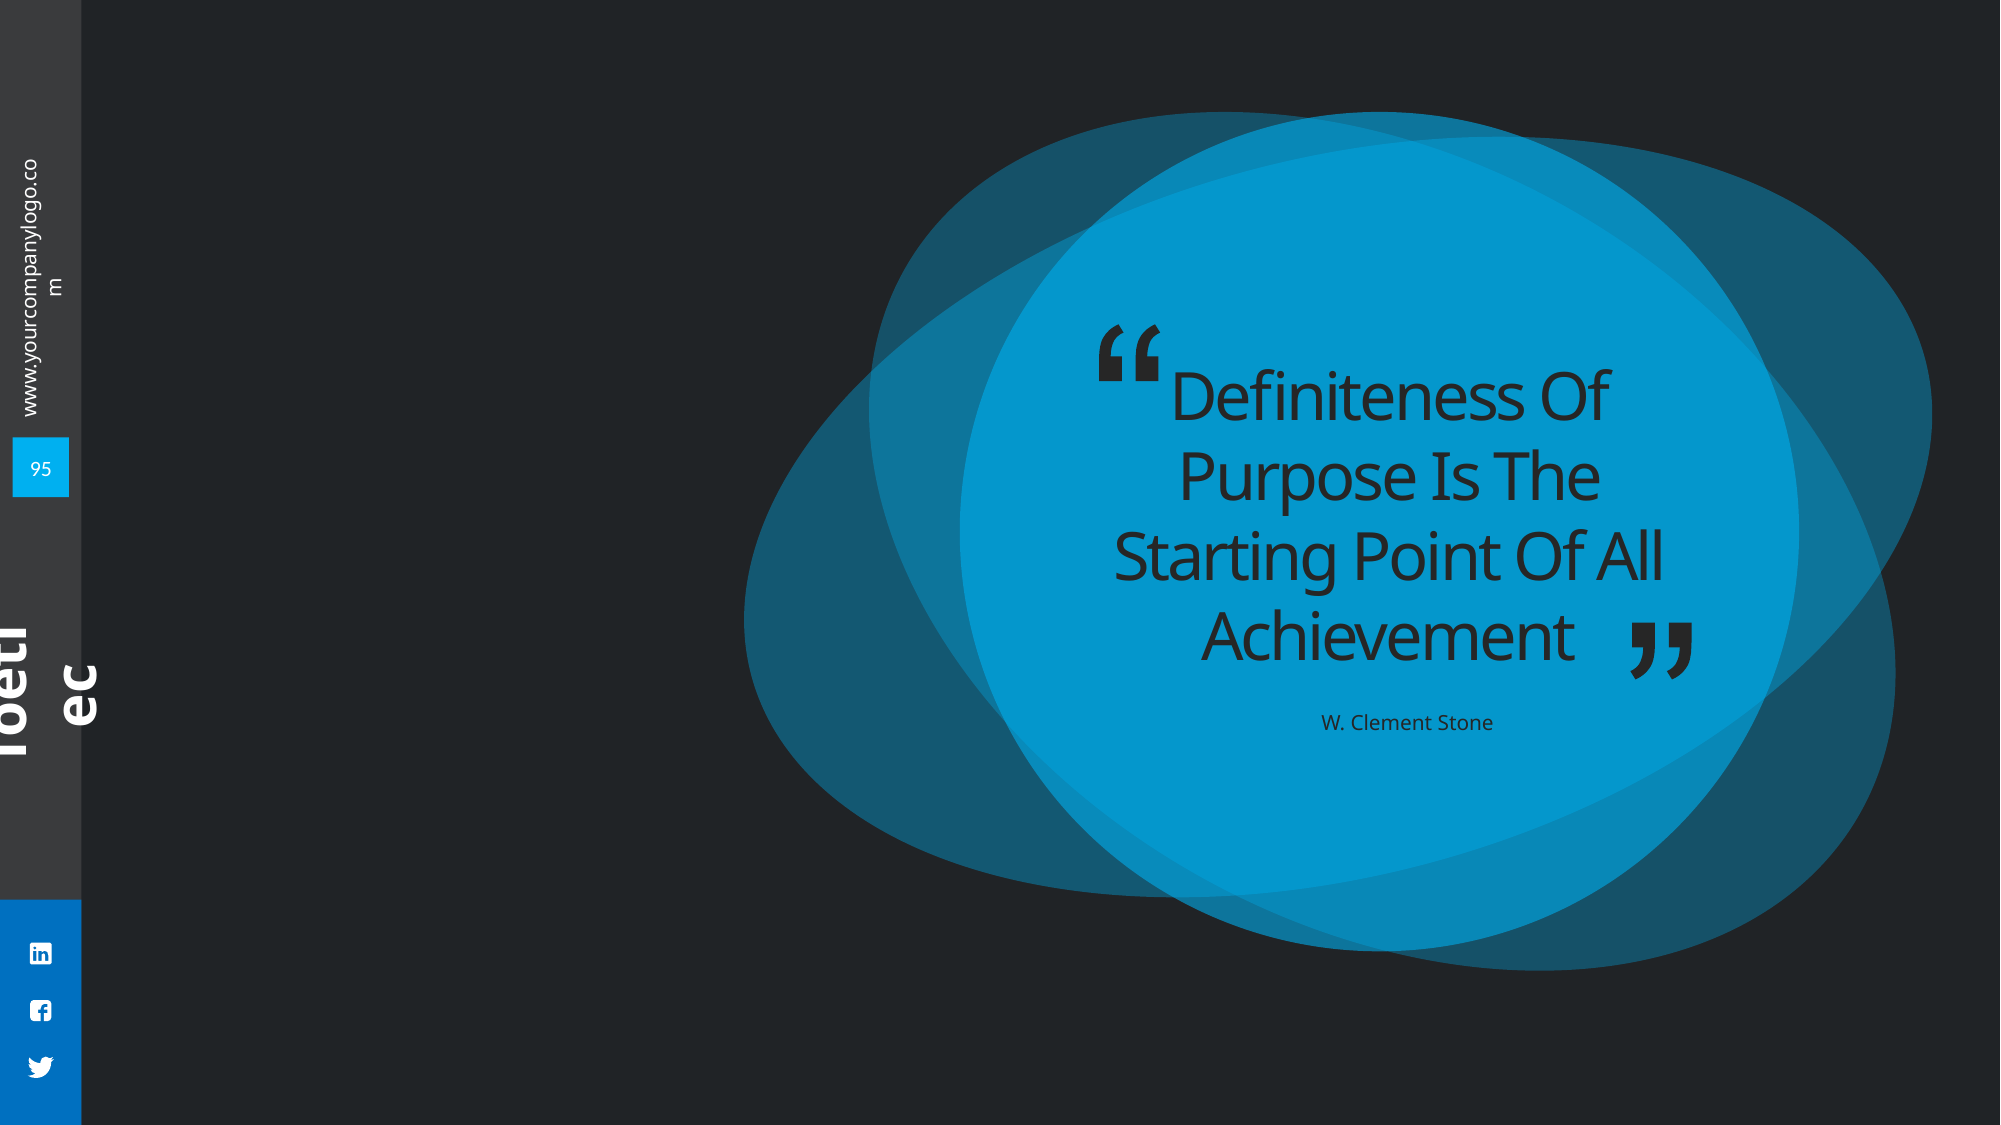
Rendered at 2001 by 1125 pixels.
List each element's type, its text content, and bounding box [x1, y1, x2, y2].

slide_number 95 [12, 437, 69, 498]
picture [81, 0, 2000, 1125]
